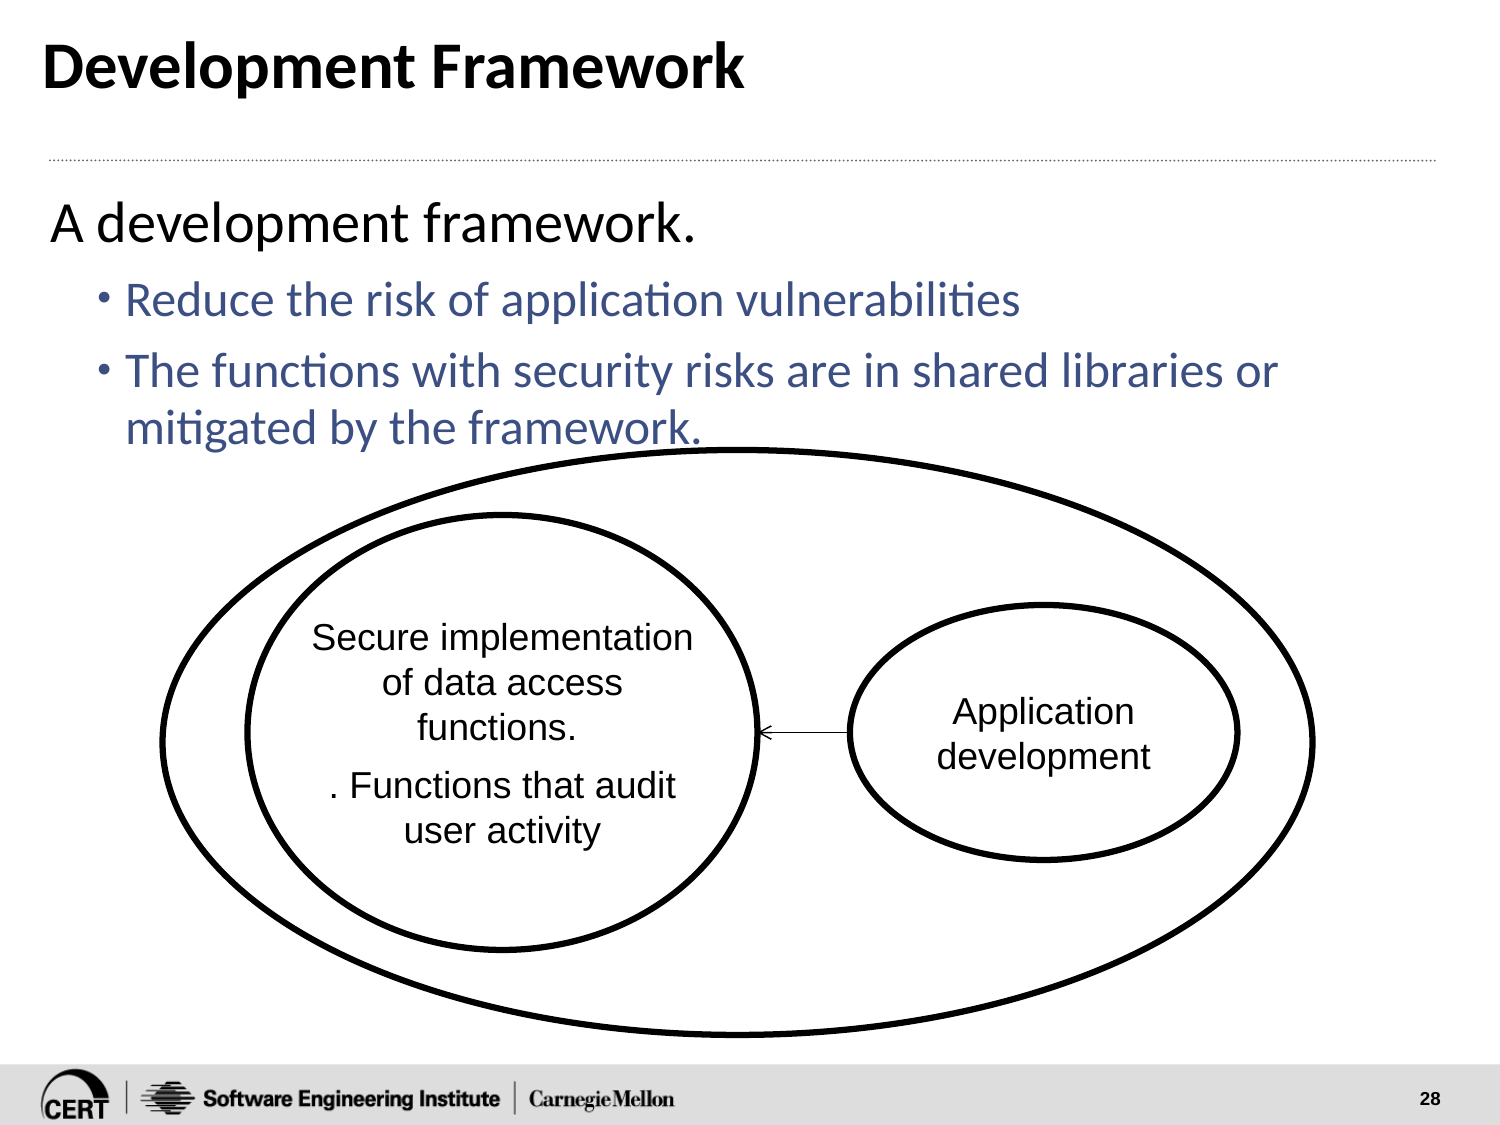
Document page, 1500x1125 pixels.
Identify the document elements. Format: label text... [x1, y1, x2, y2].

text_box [247, 514, 758, 951]
picture [24, 1065, 688, 1125]
text_box [162, 594, 242, 891]
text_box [849, 604, 1238, 861]
text_box [351, 449, 1313, 1035]
title Development Framework [42, 37, 1434, 155]
list A development framework. Reduce the risk of application vulnerabilities The functions with security risks are in shared libraries or mitigated by the framework. [49, 187, 1438, 451]
